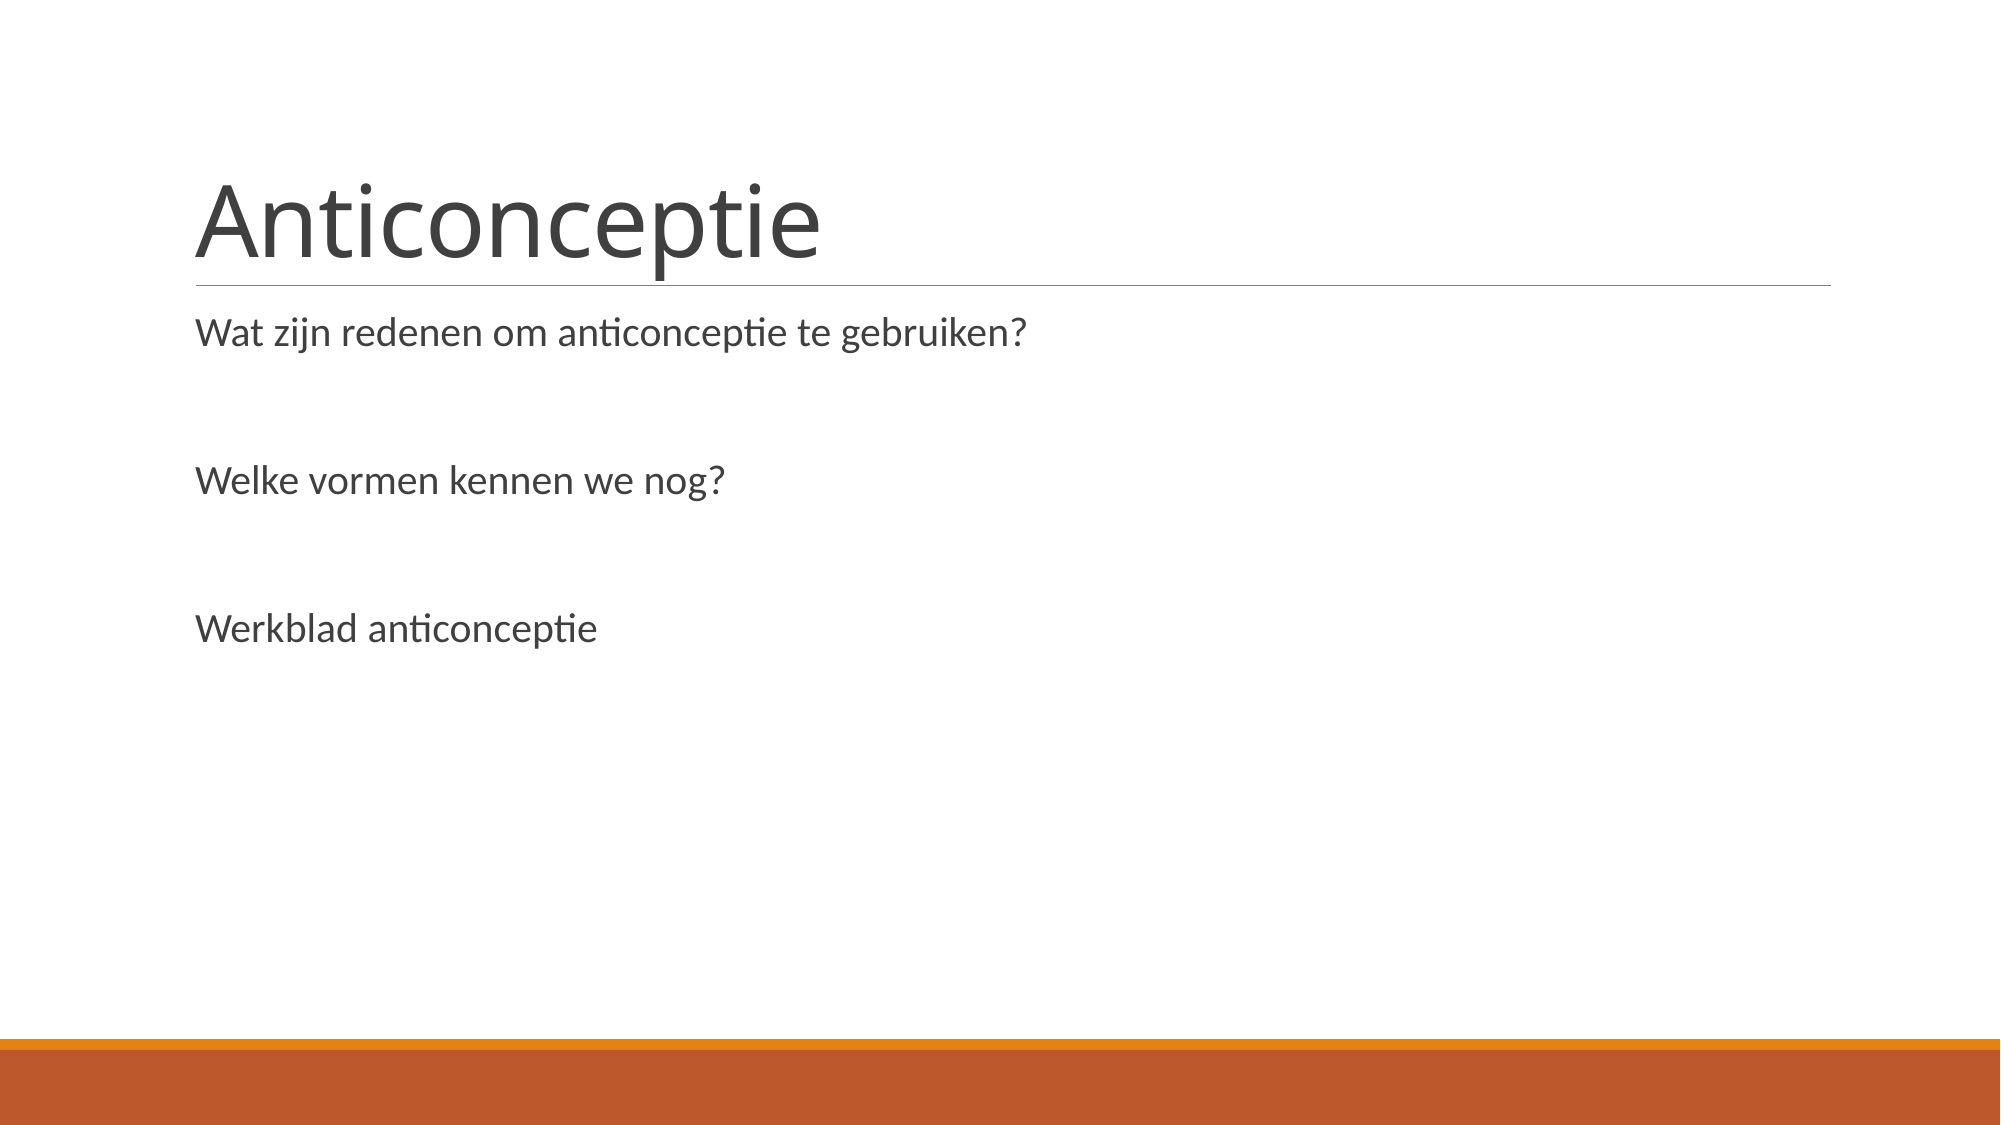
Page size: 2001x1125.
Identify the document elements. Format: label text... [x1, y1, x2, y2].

title Anticonceptie [180, 47, 1830, 285]
list Wat zijn redenen om anticonceptie te gebruiken? Welke vormen kennen we nog? Werkblad anticonceptie [180, 302, 1830, 963]
